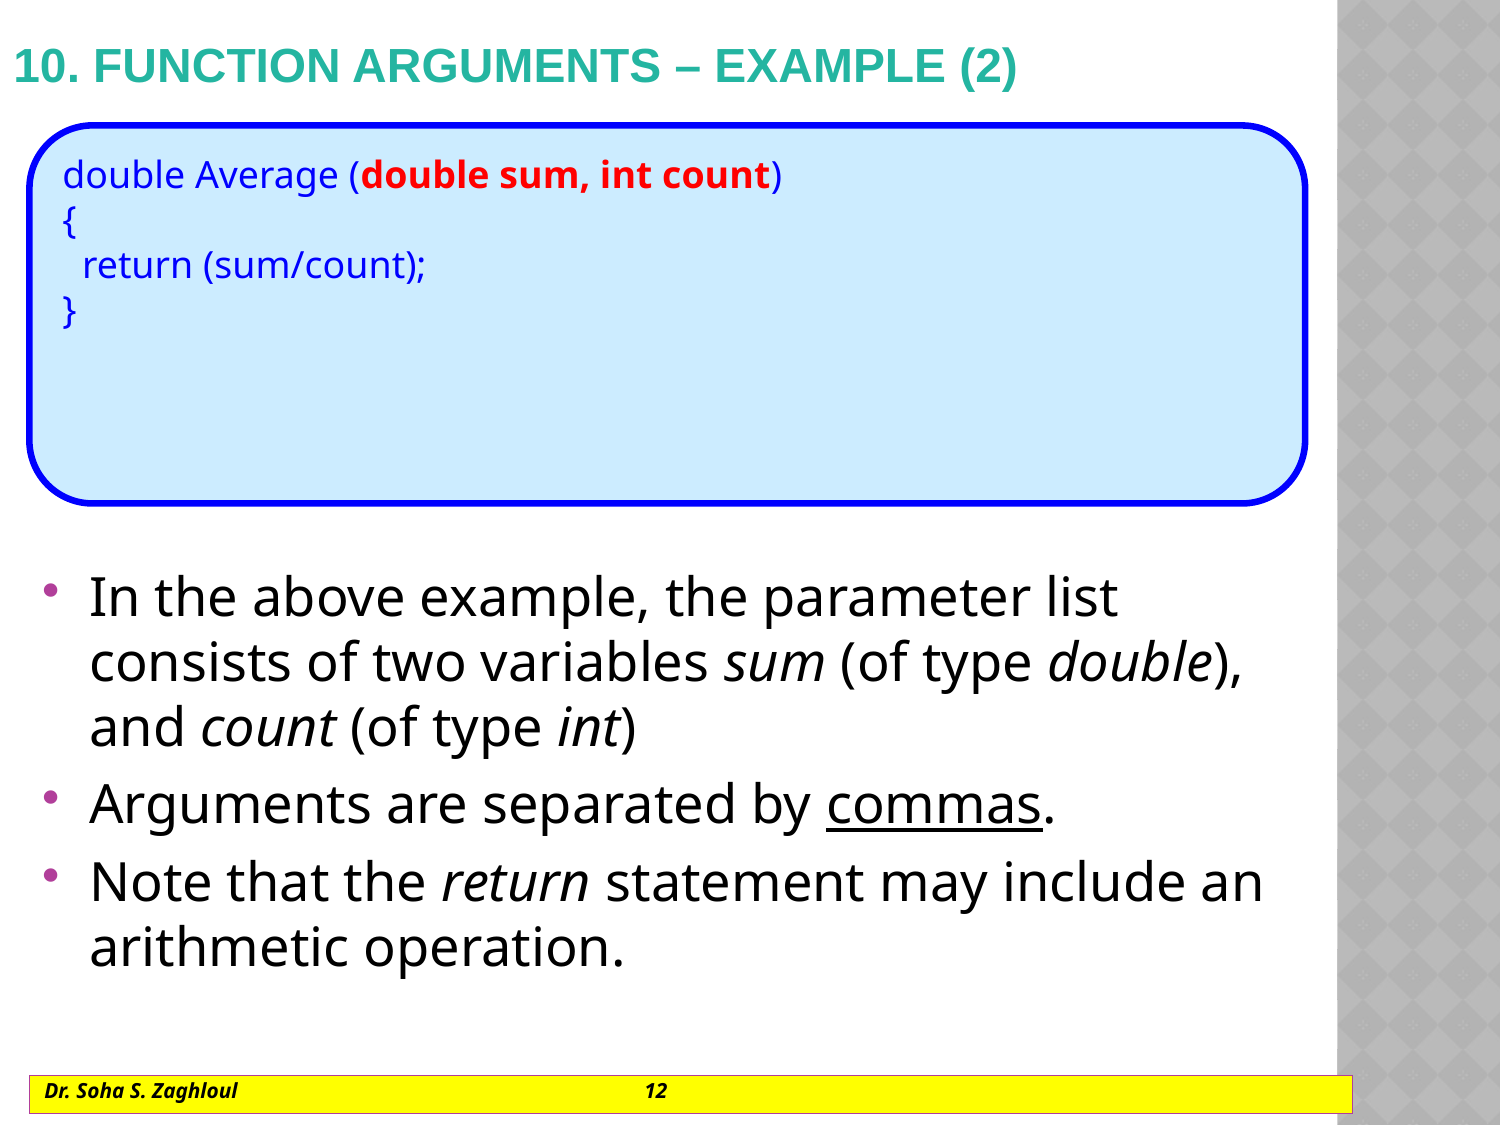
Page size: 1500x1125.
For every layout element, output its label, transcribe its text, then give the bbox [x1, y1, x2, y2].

text_box double Average (double sum, int count) { return (sum/count); } [26, 122, 1309, 507]
list In the above example, the parameter list consists of two variables sum (of type double), and count (of type int) Arguments are separated by commas. Note that the return statement may include an arithmetic operation. [29, 93, 1341, 1059]
title 10. Function arguments – example (2) [5, 19, 1341, 93]
text_box Dr. Soha S. Zaghloul 12 [29, 1075, 1353, 1114]
